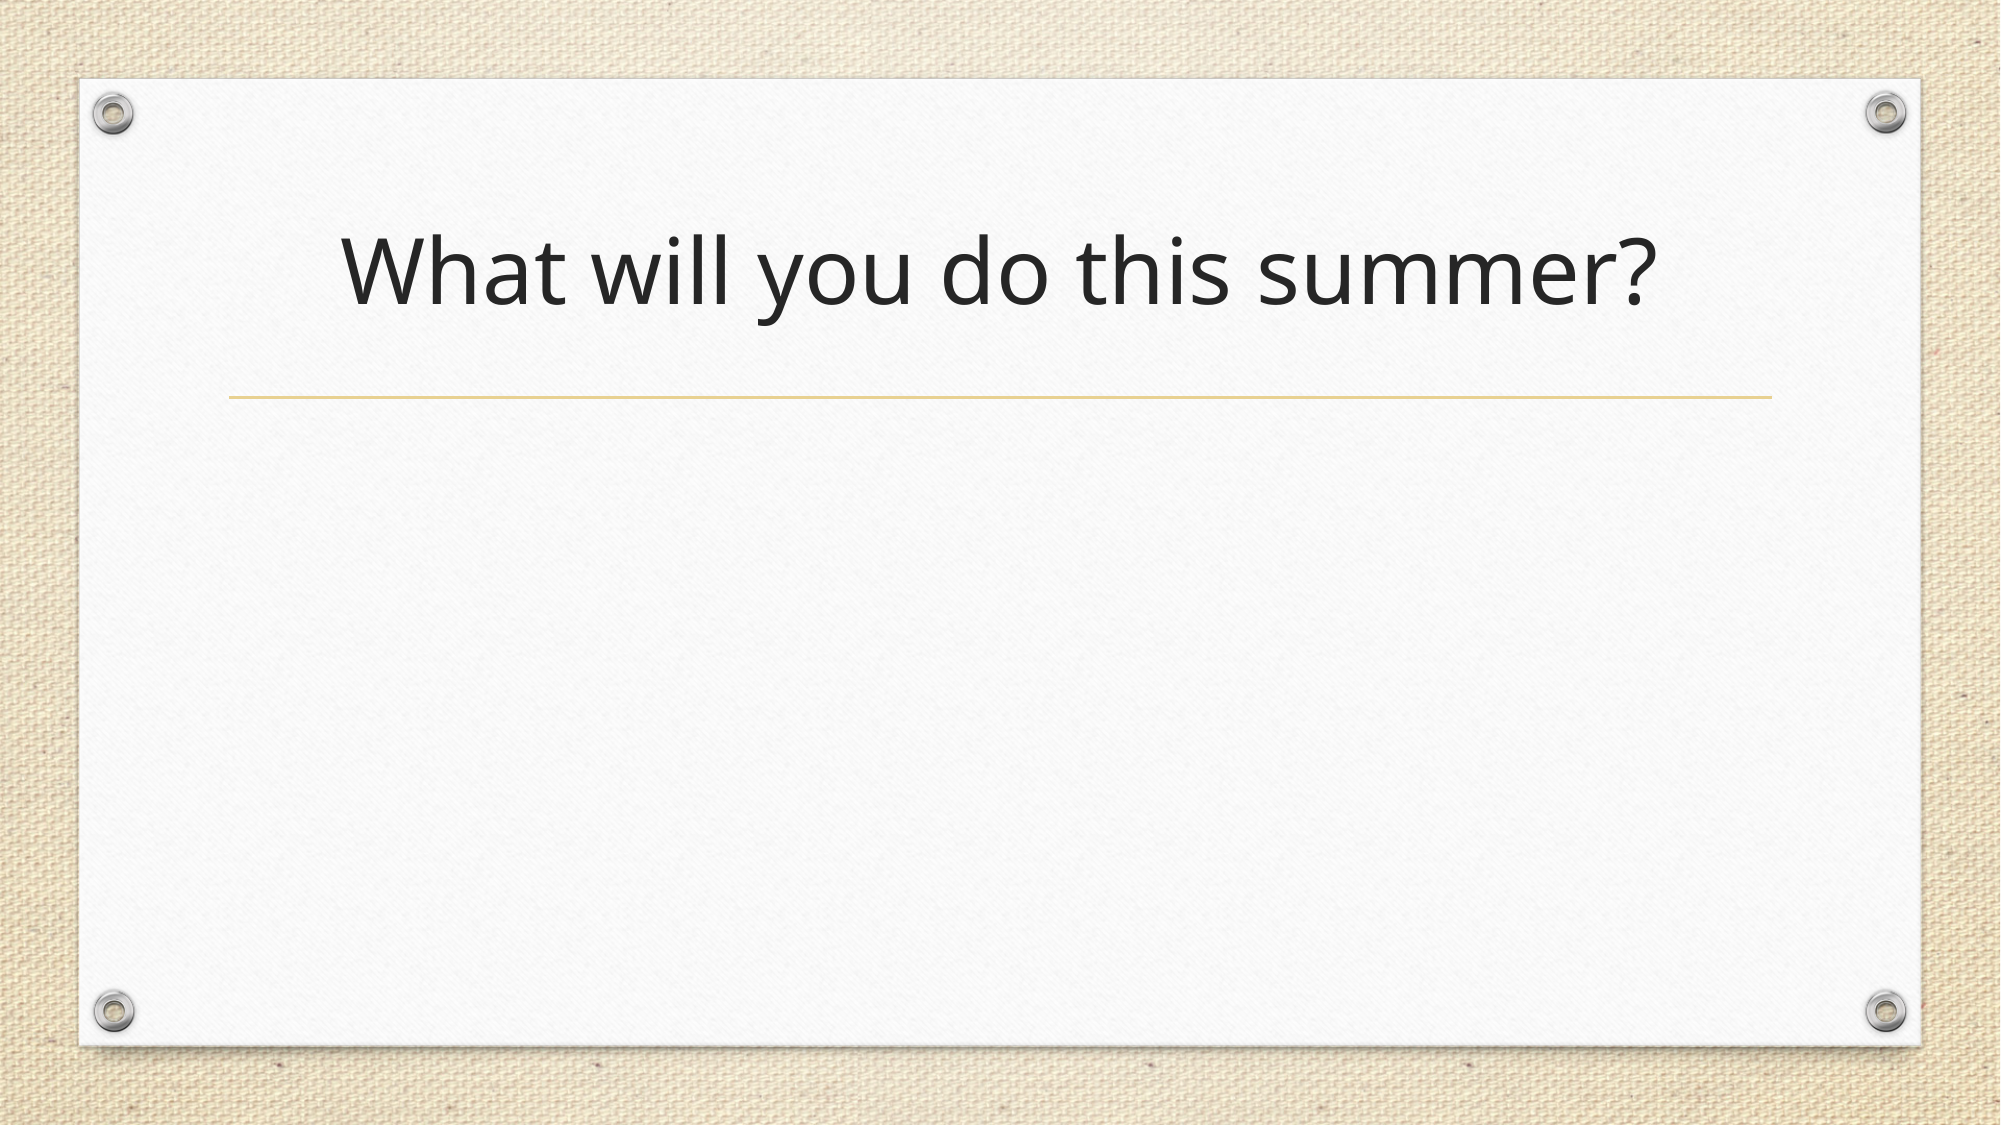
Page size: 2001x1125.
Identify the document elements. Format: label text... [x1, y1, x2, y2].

title What will you do this summer? [212, 161, 1788, 375]
picture [0, 0, 2001, 1125]
